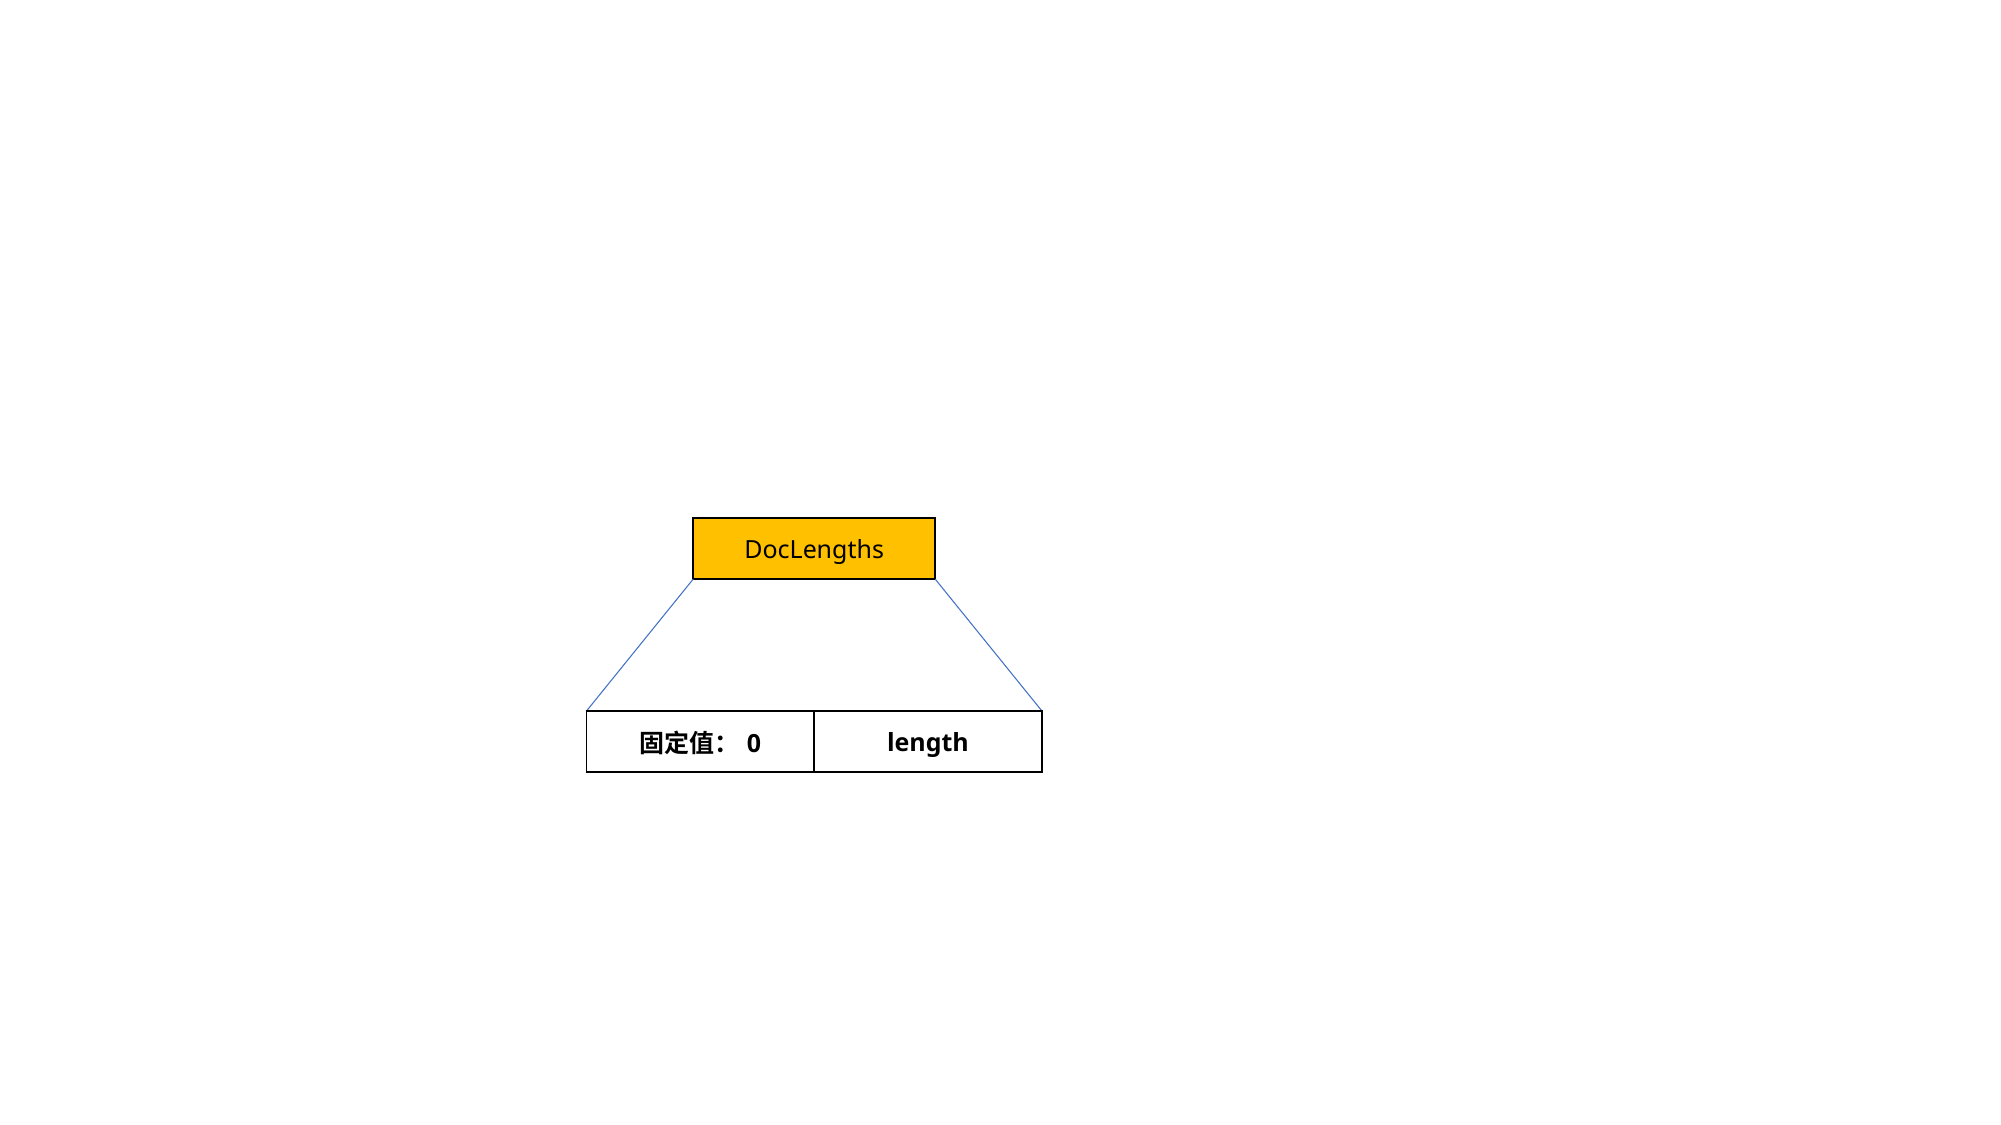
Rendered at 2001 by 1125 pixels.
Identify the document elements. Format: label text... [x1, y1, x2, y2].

table_header 固定值：0 [587, 712, 813, 771]
table_header DocLengths [694, 519, 934, 578]
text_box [586, 579, 694, 711]
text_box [935, 579, 1042, 711]
table_header length [815, 712, 1041, 771]
